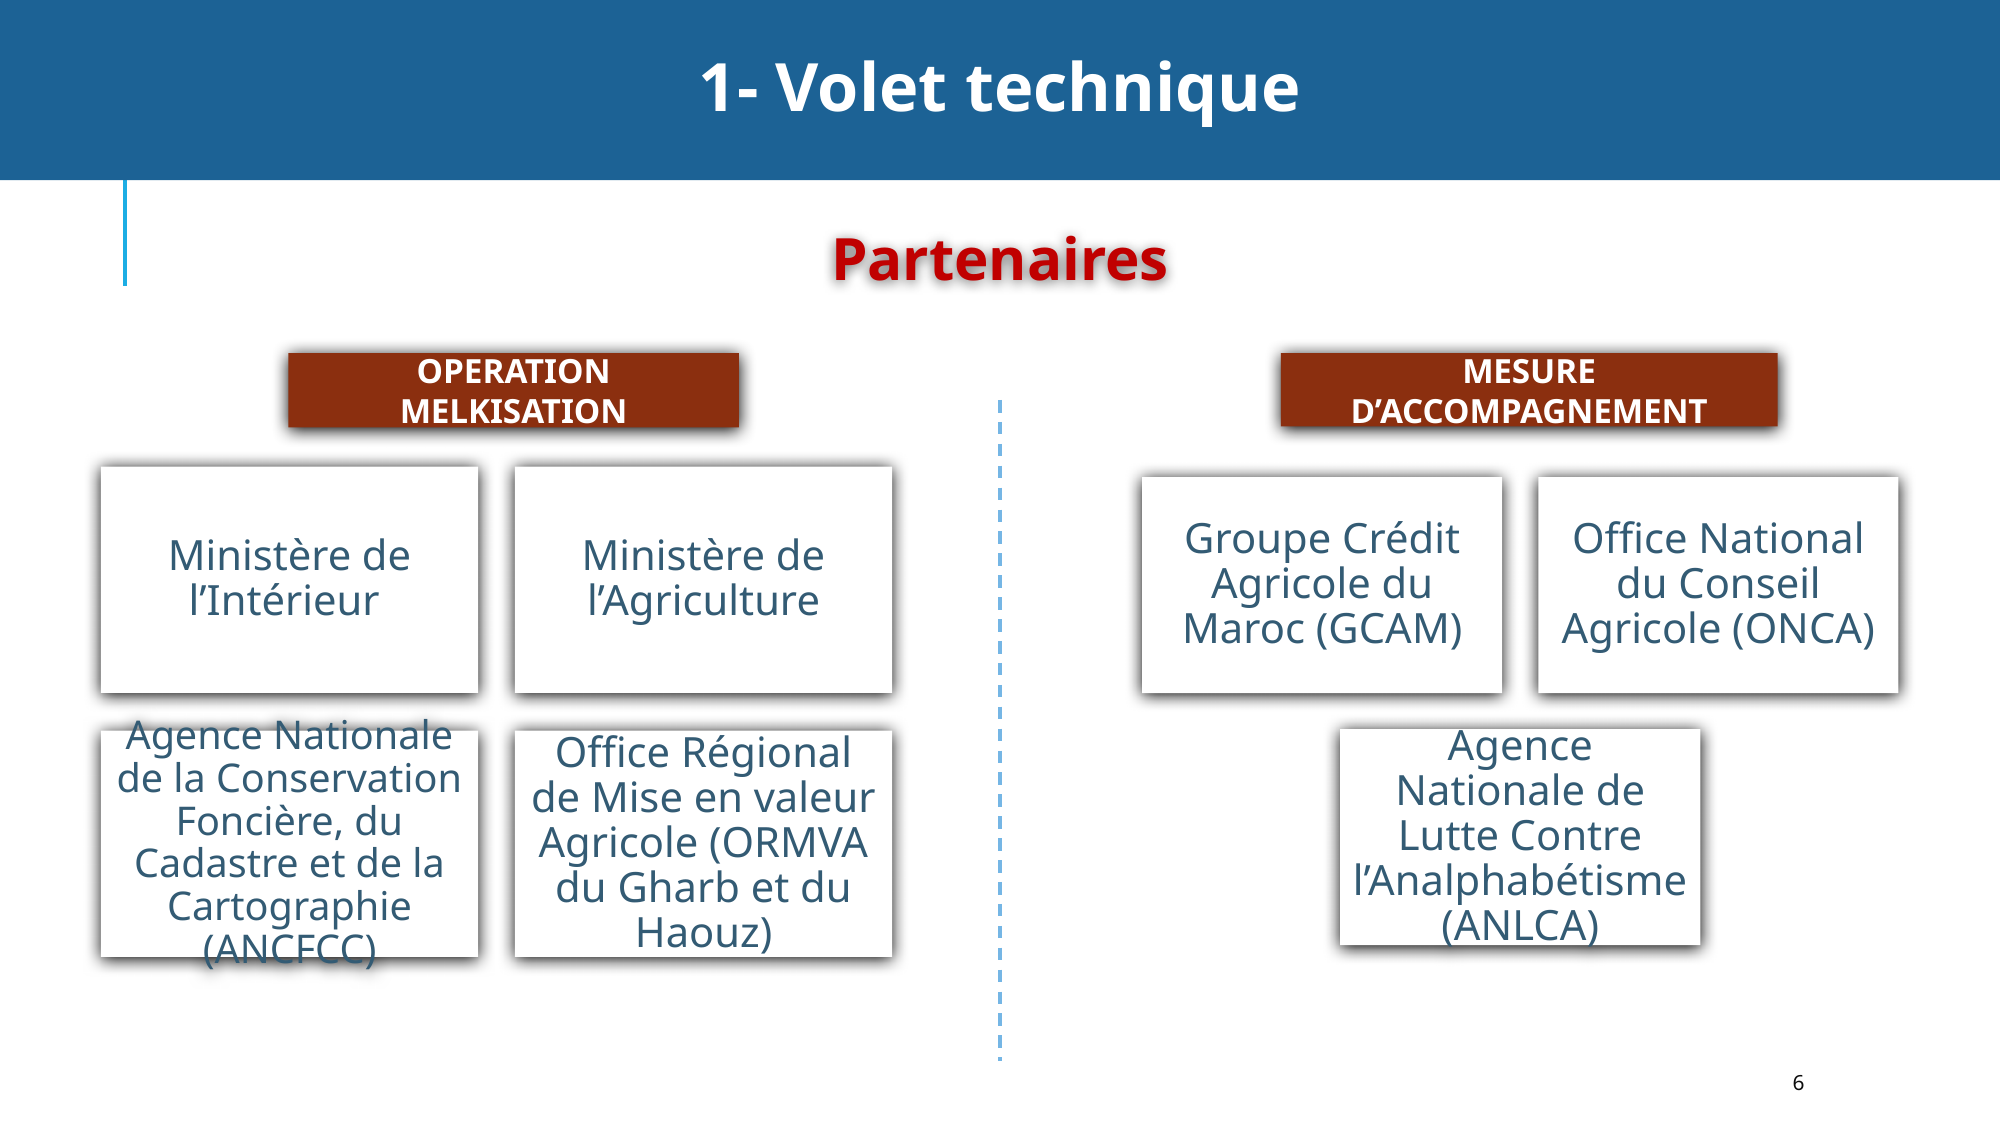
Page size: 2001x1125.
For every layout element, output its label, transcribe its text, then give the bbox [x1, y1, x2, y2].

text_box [1141, 427, 1899, 996]
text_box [100, 427, 894, 996]
text_box MESURE D’ACCOMPAGNEMENT [1279, 352, 1779, 422]
slide_number 6 [1777, 1061, 1938, 1107]
text_box OPERATION MELKISATION [287, 352, 740, 422]
text_box Partenaires [326, 215, 1674, 299]
text_box 1- Volet technique [0, 0, 2000, 181]
